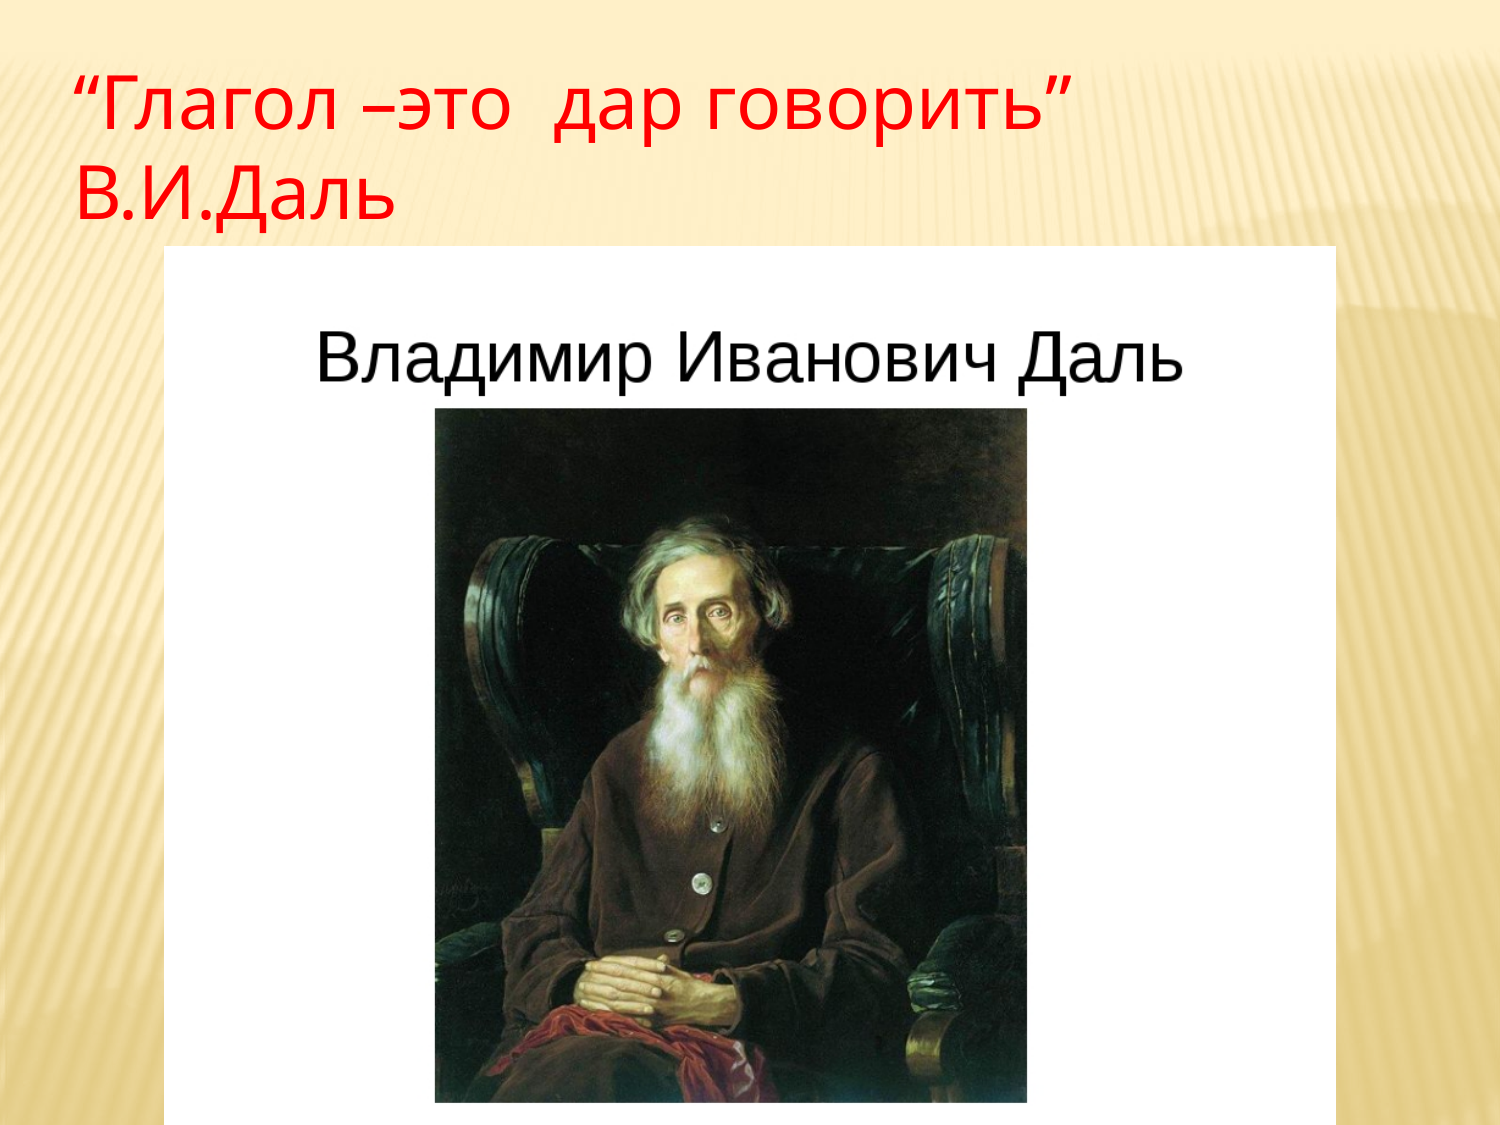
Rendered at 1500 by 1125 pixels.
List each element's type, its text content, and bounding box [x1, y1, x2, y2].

picture [163, 245, 1337, 1125]
text_box “Глагол –это дар говорить” В.И.Даль [58, 46, 1442, 242]
